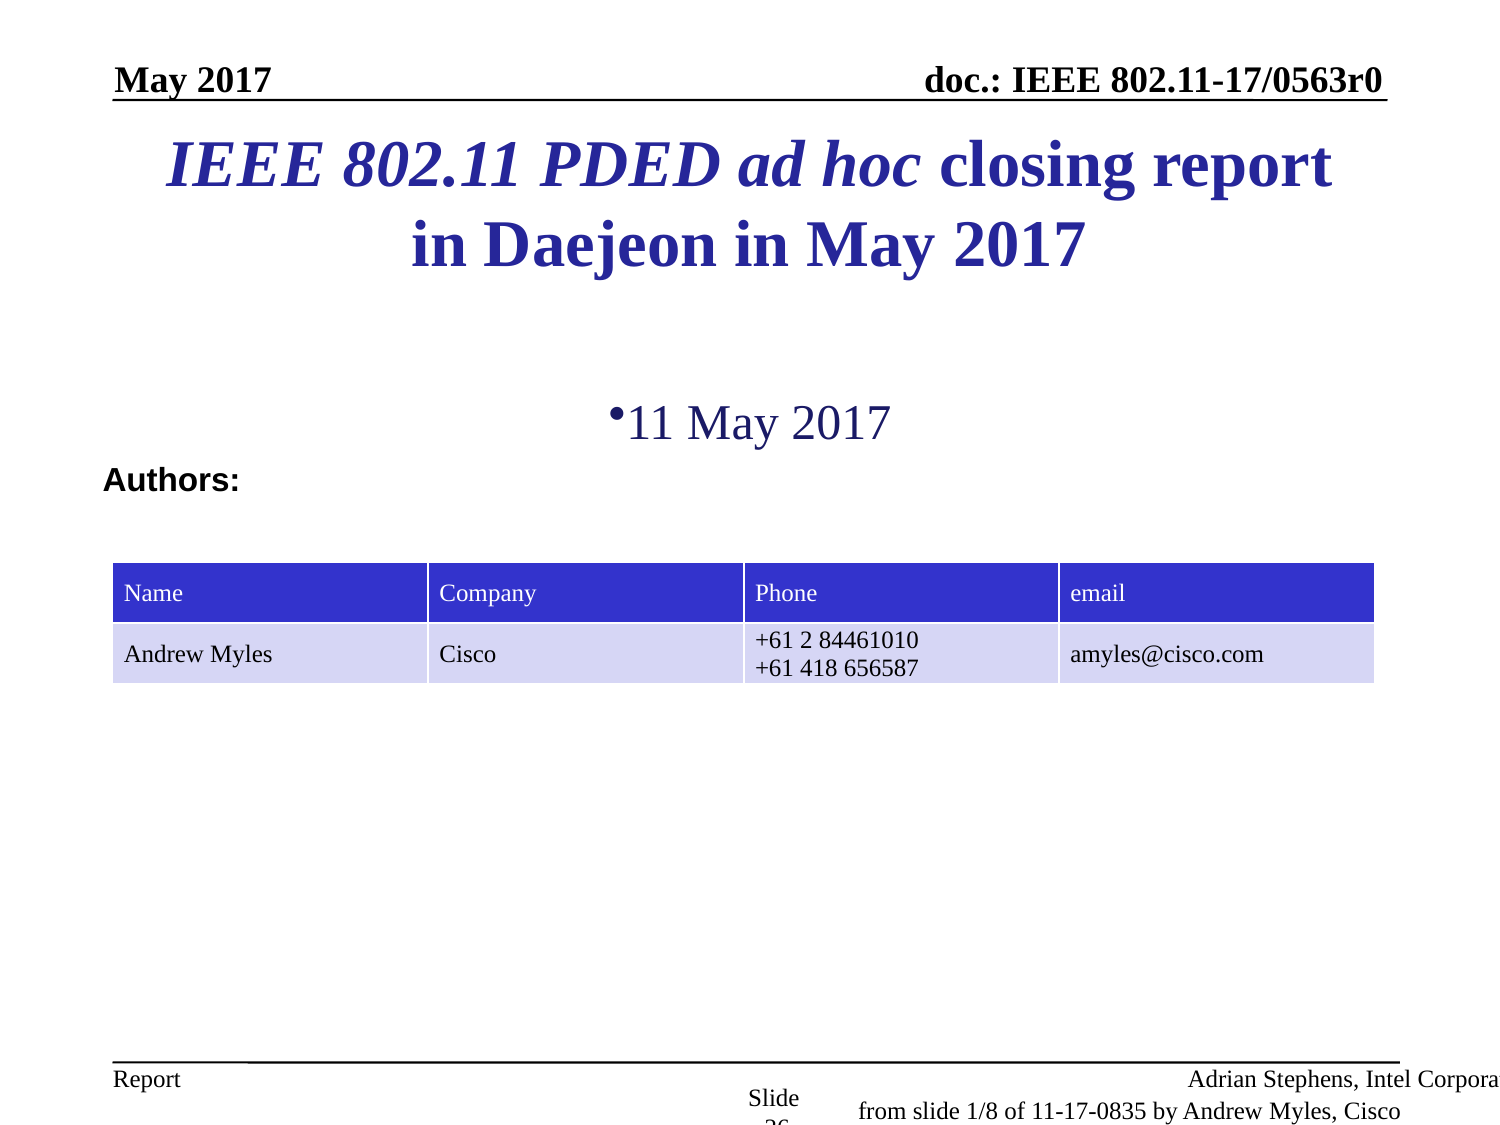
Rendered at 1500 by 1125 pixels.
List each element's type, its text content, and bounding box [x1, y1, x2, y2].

table_header email [1060, 563, 1374, 622]
list 11 May 2017 [112, 382, 1388, 445]
text_box Authors: [87, 450, 325, 513]
table_cell amyles@cisco.com [1060, 624, 1374, 683]
table_cell Cisco [429, 624, 743, 683]
text_box Adrian Stephens, Intel Corporation [1187, 1062, 1500, 1093]
table_header Phone [745, 563, 1058, 622]
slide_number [114, 54, 374, 101]
title IEEE 802.11 PDED ad hoc closing report in Daejeon in May 2017 [112, 112, 1388, 288]
table_header Name [113, 563, 427, 622]
table_header Company [429, 563, 743, 622]
table_cell +61 2 84461010 +61 418 656587 [745, 624, 1058, 683]
slide_number Slide 26 [738, 1081, 816, 1087]
text_box from slide 1/8 of 11-17-0835 by Andrew Myles, Cisco [343, 1087, 1417, 1125]
table_cell Andrew Myles [113, 624, 427, 683]
